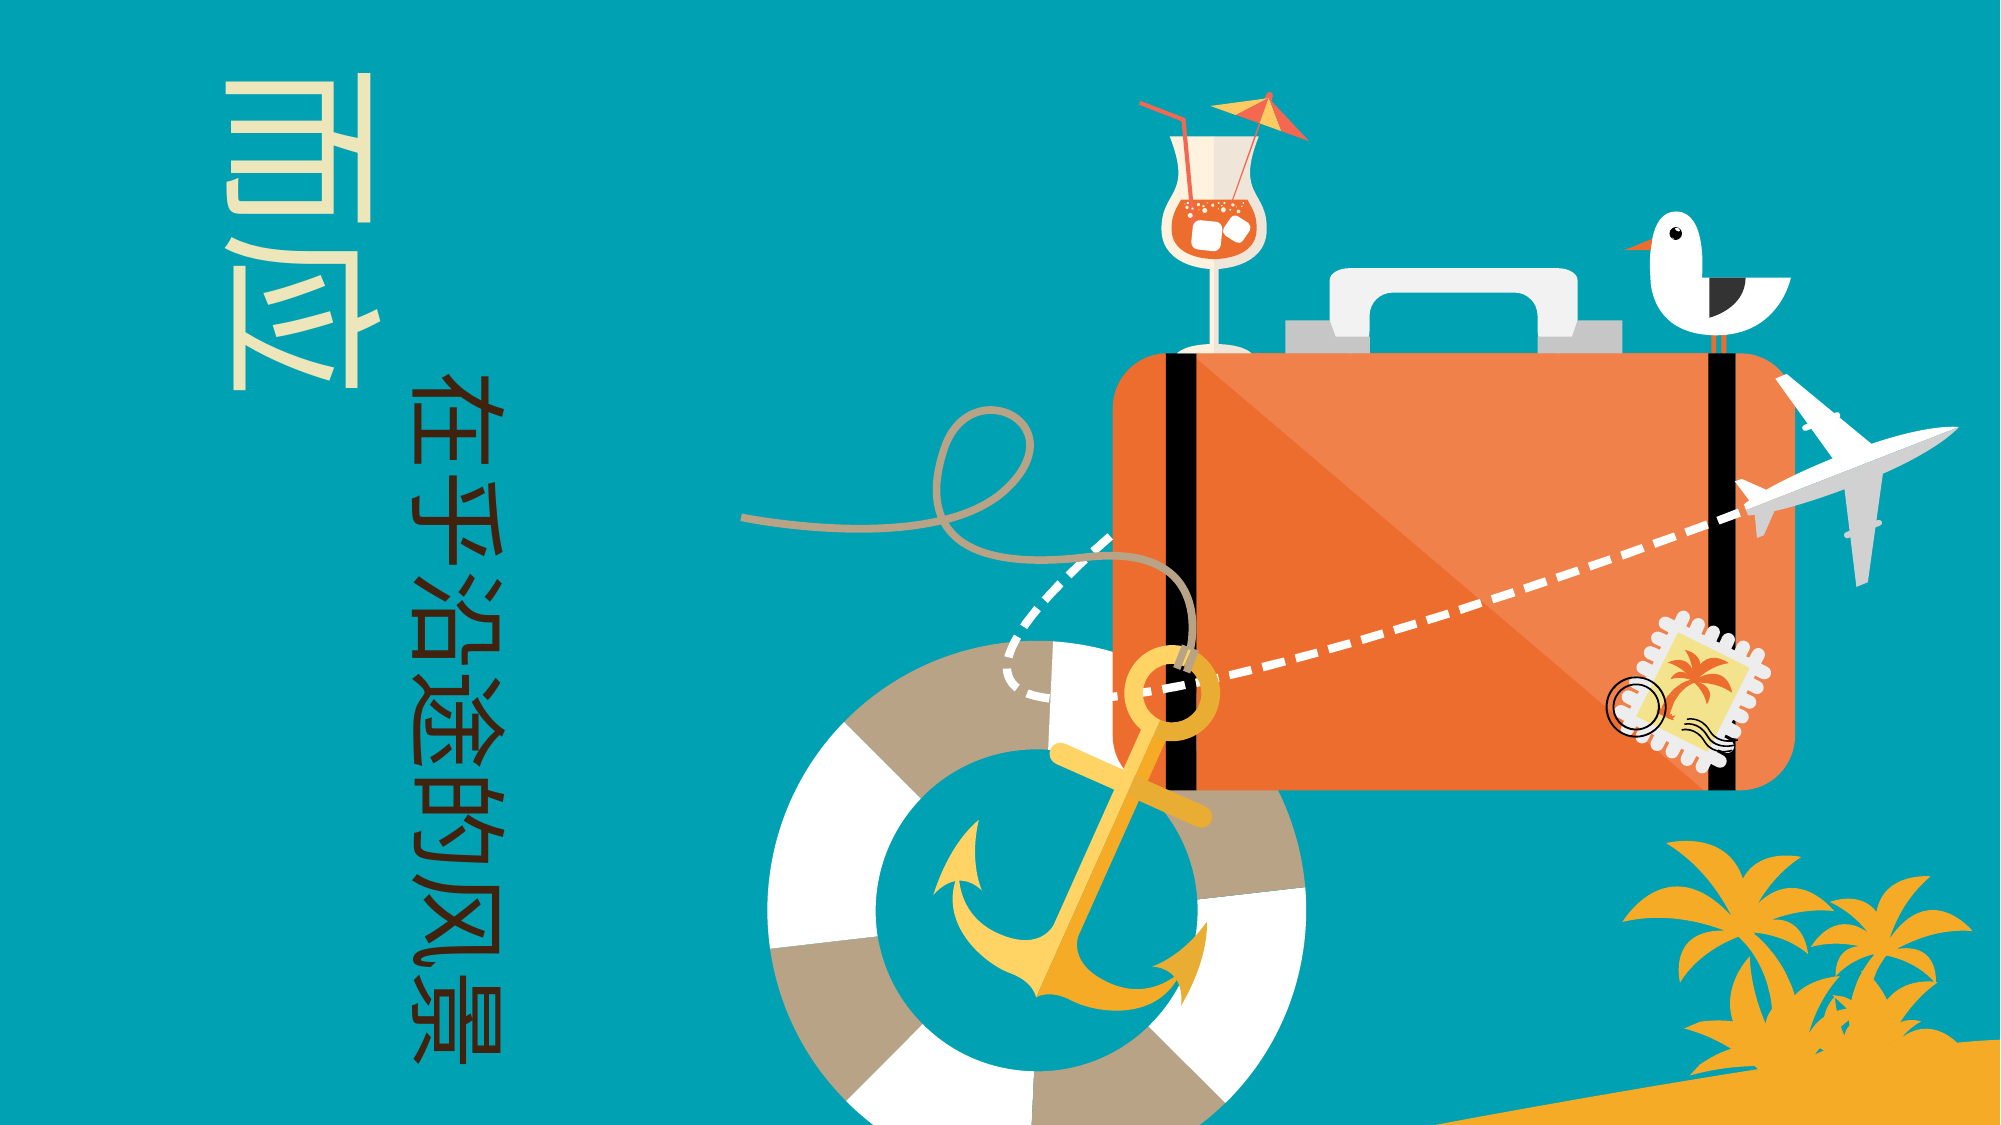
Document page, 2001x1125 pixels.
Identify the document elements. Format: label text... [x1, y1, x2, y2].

text_box 而应 [181, 50, 414, 402]
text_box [740, 91, 2000, 1125]
text_box 在乎沿途的风景 [376, 355, 528, 1078]
